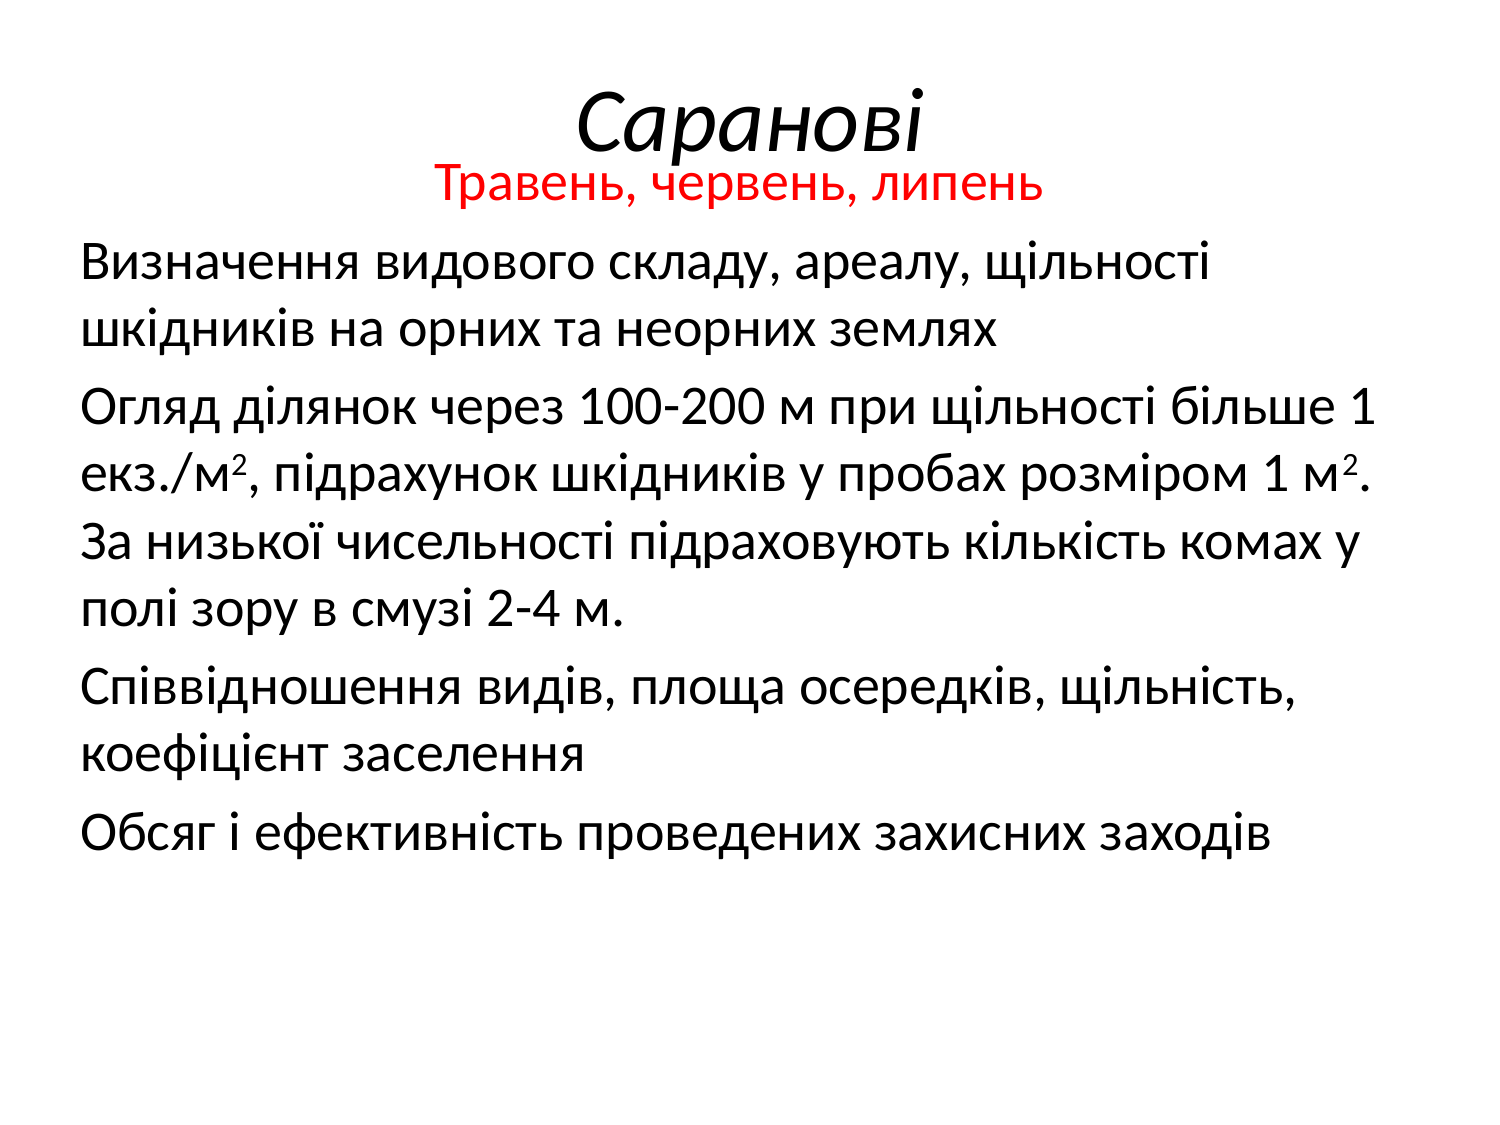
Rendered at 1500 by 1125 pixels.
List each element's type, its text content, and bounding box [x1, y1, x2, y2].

title Саранові [75, 45, 1425, 185]
list Травень, червень, липень Визначення видового складу, ареалу, щільності шкідників на орних та неорних землях Огляд ділянок через 100-200 м при щільності більше 1 екз./м2, підрахунок шкідників у пробах розміром 1 м2. За низької чисельності підраховують кількість комах у полі зору в смузі 2-4 м. Співвідношення видів, площа осередків, щільність, коефіцієнт заселення Обсяг і ефективність проведених захисних заходів [64, 137, 1415, 880]
